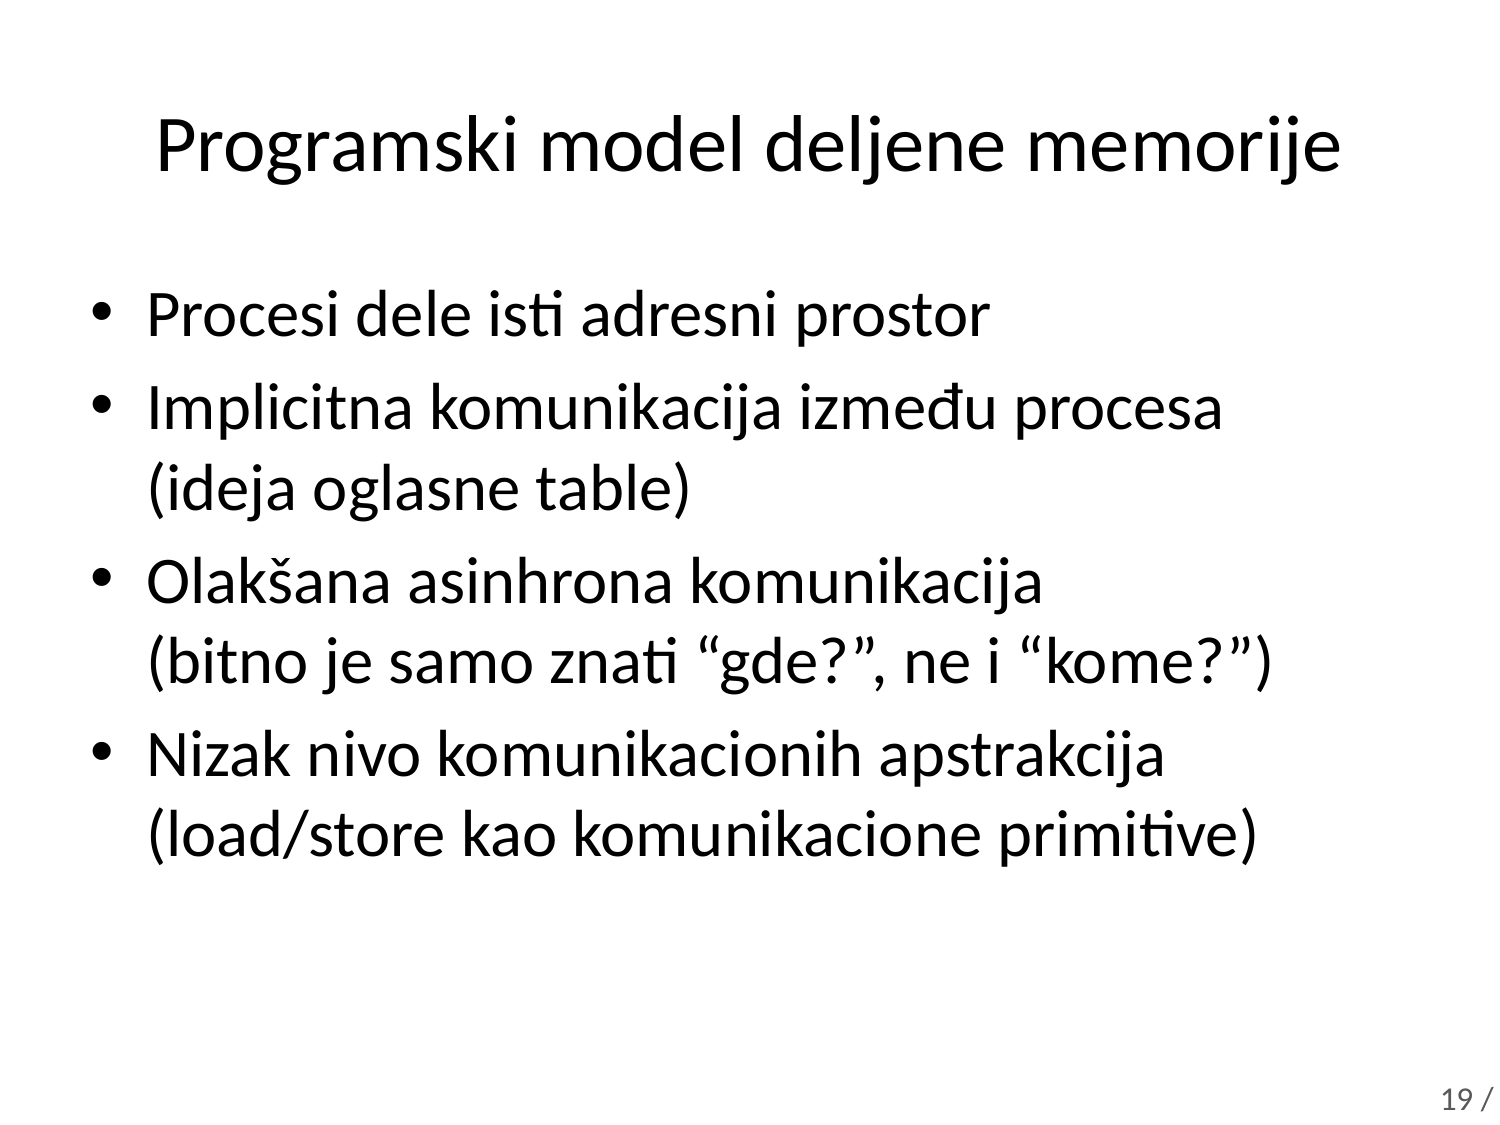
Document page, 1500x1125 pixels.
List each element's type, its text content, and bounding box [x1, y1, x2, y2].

title Programski model deljene memorije [75, 45, 1425, 233]
list Procesi dele isti adresni prostor Implicitna komunikacija između procesa (ideja oglasne table) Olakšana asinhrona komunikacija (bitno je samo znati “gde?”, ne i “kome?”) Nizak nivo komunikacionih apstrakcija (load/store kao komunikacione primitive) [75, 262, 1425, 1005]
